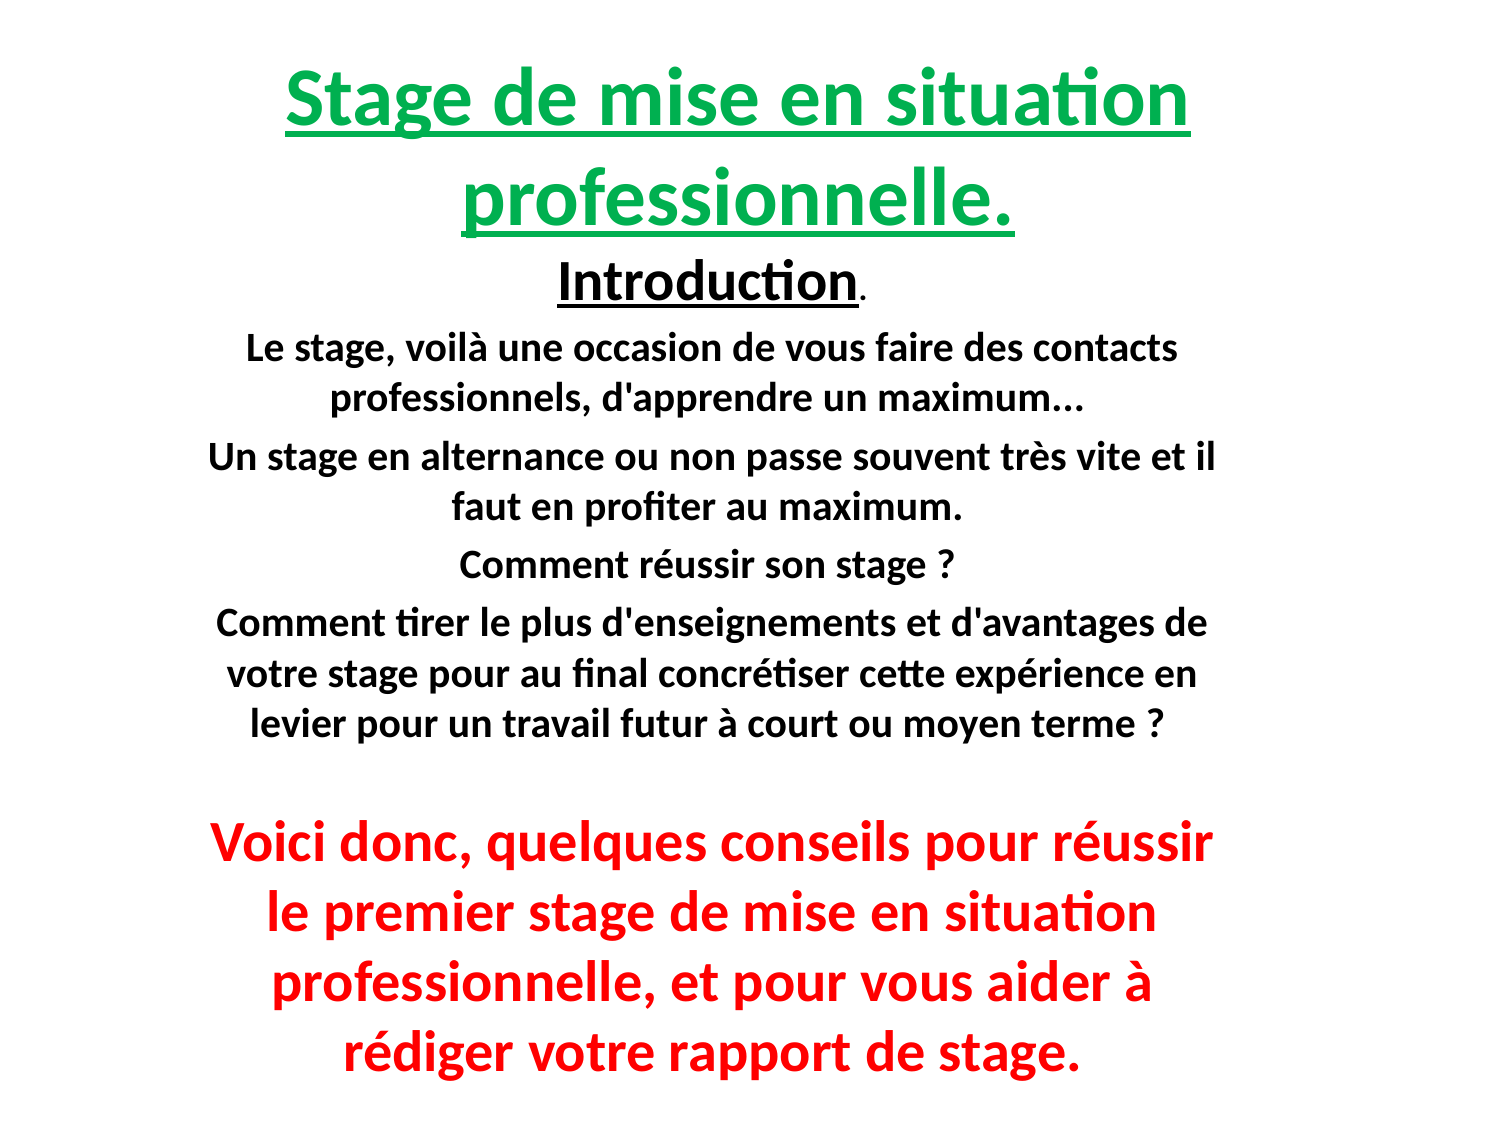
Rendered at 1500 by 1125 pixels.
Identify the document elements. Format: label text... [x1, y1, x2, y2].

text_box Stage de mise en situation professionnelle. [58, 35, 1418, 250]
subtitle Introduction. Le stage, voilà une occasion de vous faire des contacts professionnels, d'apprendre un maximum... Un stage en alternance ou non passe souvent très vite et il faut en profiter au maximum. Comment réussir son stage ? Comment tirer le plus d'enseignements et d'avantages de votre stage pour au final concrétiser cette expérience en levier pour un travail futur à court ou moyen terme ? Voici donc, quelques conseils pour réussir le premier stage de mise en situation professionnelle, et pour vous aider à rédiger votre rapport de stage. [187, 250, 1238, 1125]
